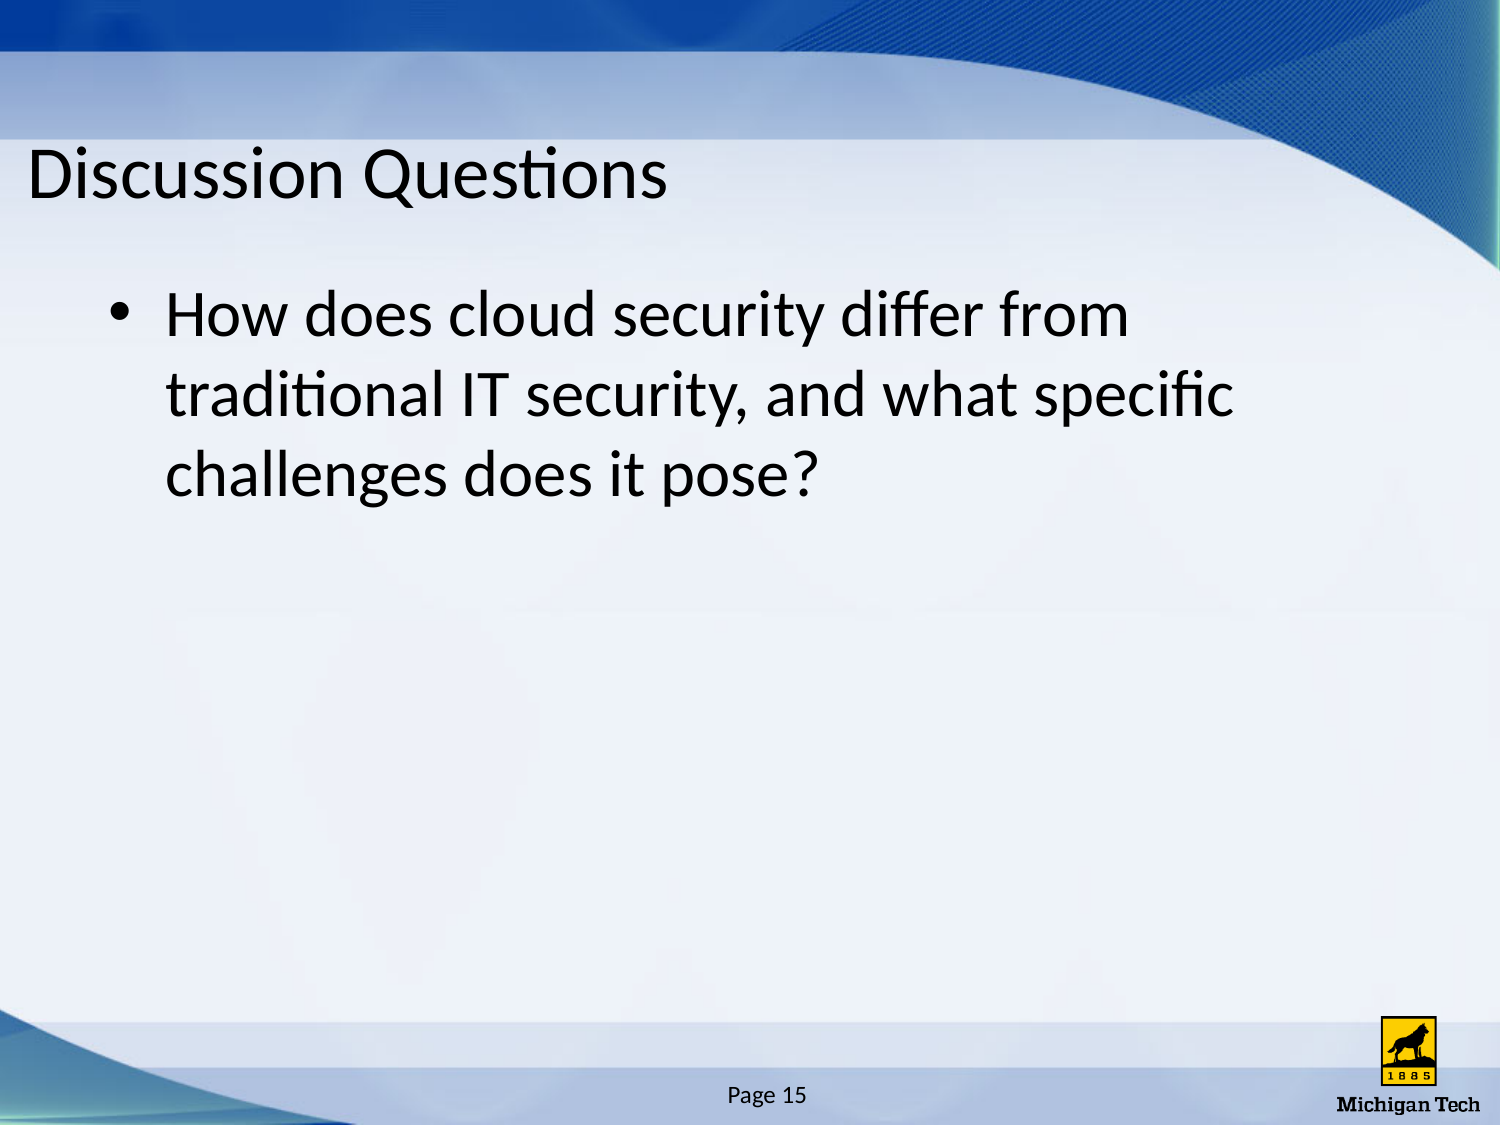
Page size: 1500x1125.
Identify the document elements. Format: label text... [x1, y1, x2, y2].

picture [0, 0, 1500, 1125]
list How does cloud security differ from traditional IT security, and what specific challenges does it pose? [75, 262, 1425, 1063]
title Discussion Questions [12, 75, 1263, 263]
